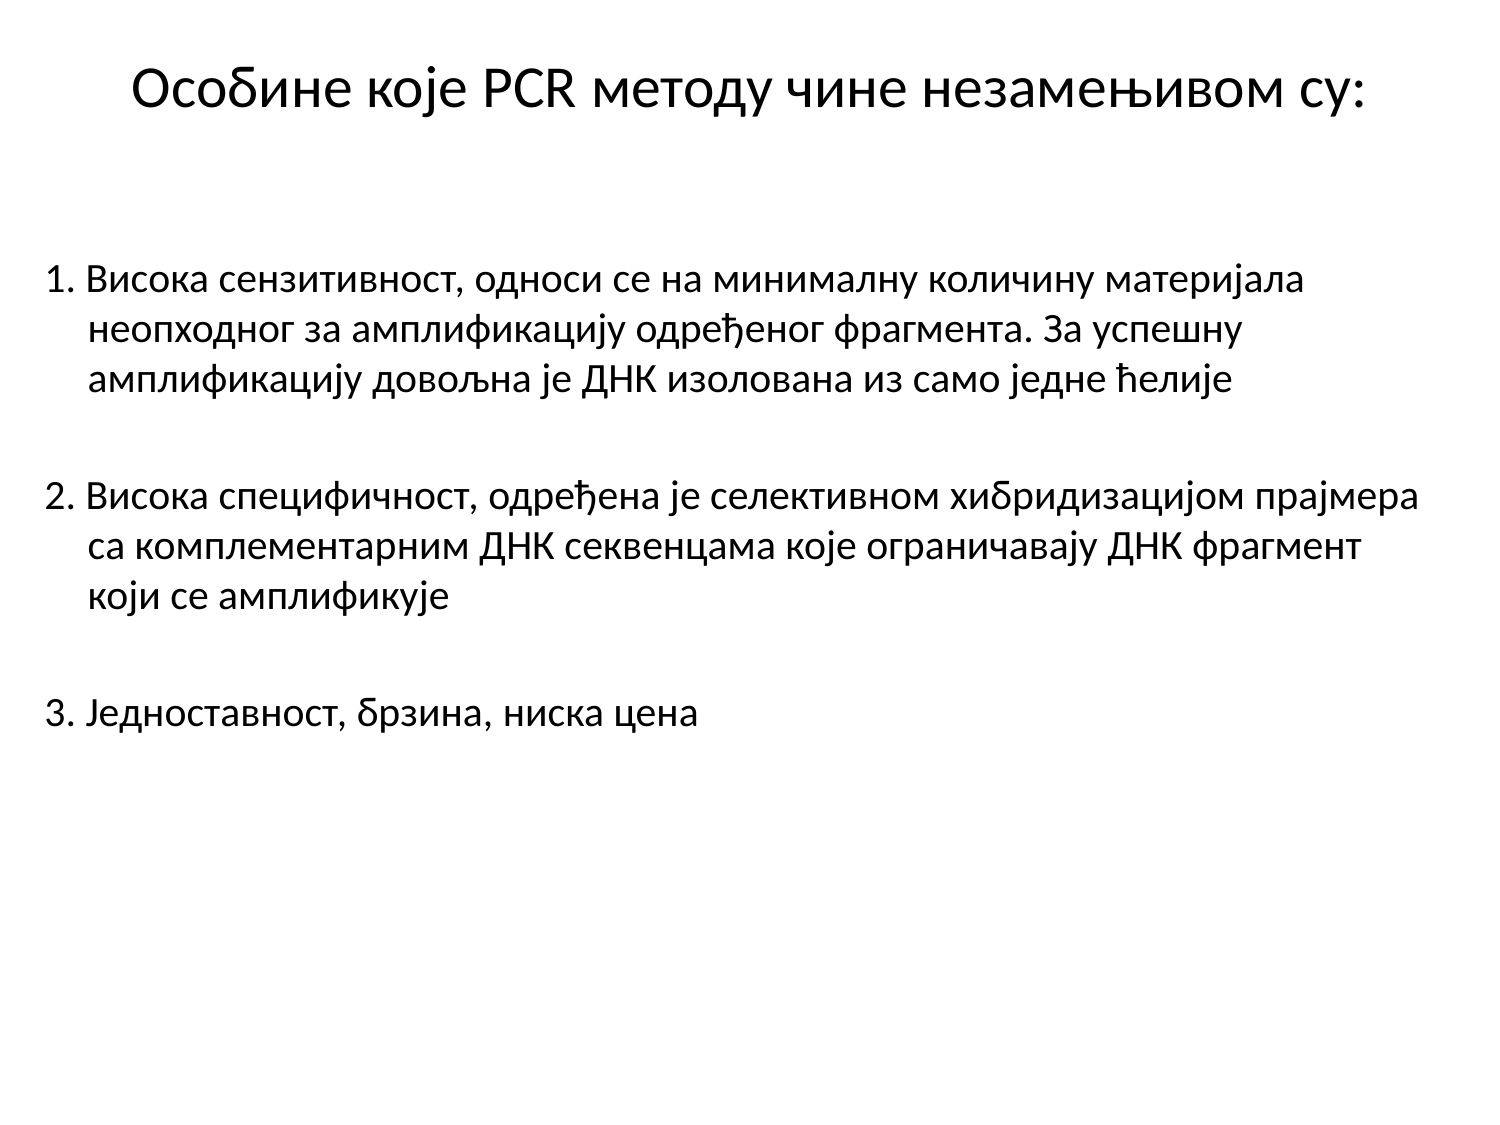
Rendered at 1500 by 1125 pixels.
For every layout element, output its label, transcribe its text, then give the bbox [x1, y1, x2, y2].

subtitle 1. Висока сензитивност, односи се на минималну количину материјала неопходног за амплификацију одређеног фрагмента. За успешну амплификацију довољна је ДНК изолована из само једне ћелије 2. Висока специфичност, одређена је селективном хибридизацијом прајмера са комплементарним ДНК секвенцама које ограничавају ДНК фрагмент који се амплификује 3. Једноставност, брзина, ниска цена [29, 243, 1447, 1047]
title Особине које PCR методу чине незамењивом су: [112, 30, 1388, 138]
